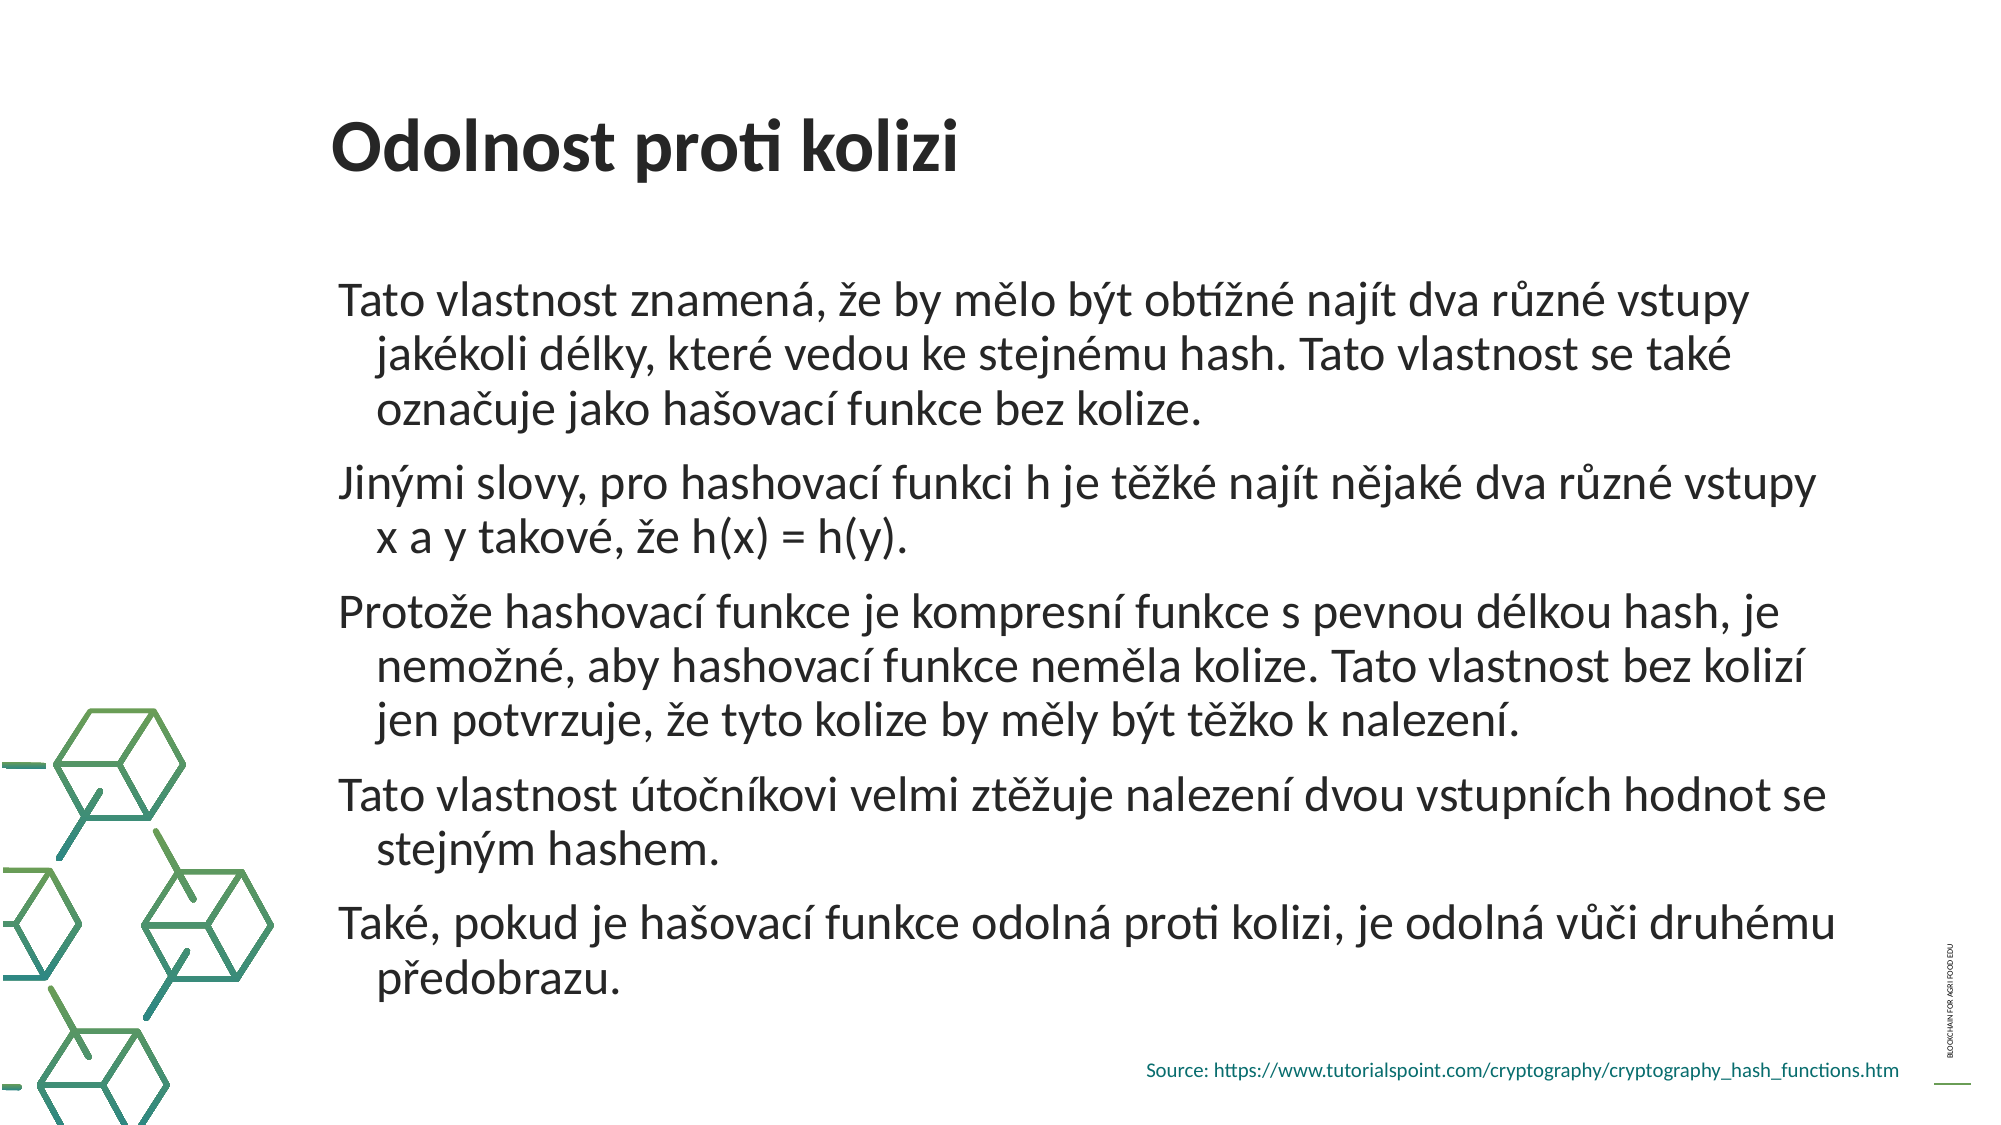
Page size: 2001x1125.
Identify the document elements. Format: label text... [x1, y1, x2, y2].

list Tato vlastnost znamená, že by mělo být obtížné najít dva různé vstupy jakékoli délky, které vedou ke stejnému hash. Tato vlastnost se také označuje jako hašovací funkce bez kolize. Jinými slovy, pro hashovací funkci h je těžké najít nějaké dva různé vstupy x a y takové, že h(x) = h(y). Protože hashovací funkce je kompresní funkce s pevnou délkou hash, je nemožné, aby hashovací funkce neměla kolize. Tato vlastnost bez kolizí jen potvrzuje, že tyto kolize by měly být těžko k nalezení. Tato vlastnost útočníkovi velmi ztěžuje nalezení dvou vstupních hodnot se stejným hashem. Také, pokud je hašovací funkce odolná proti kolizi, je odolná vůči druhému předobrazu. [323, 267, 1859, 1070]
list Odolnost proti kolizi [316, 99, 1869, 267]
text_box Source: https://www.tutorialspoint.com/cryptography/cryptography_hash_functions.htm [1131, 1049, 1931, 1090]
